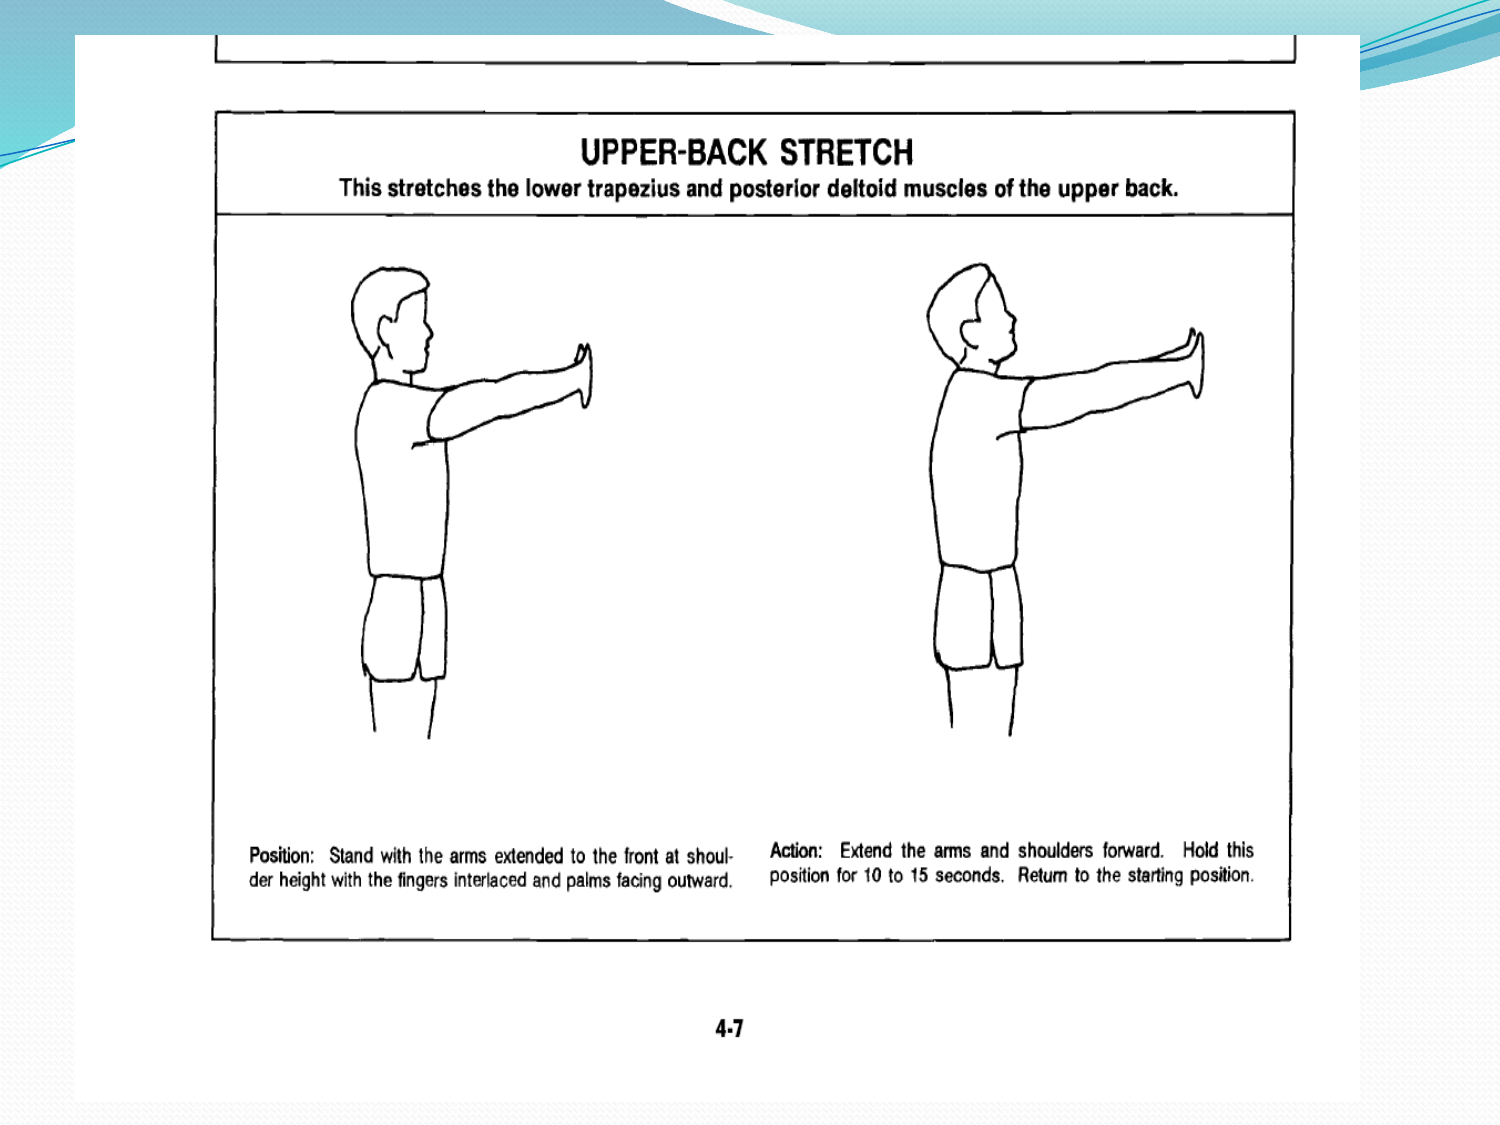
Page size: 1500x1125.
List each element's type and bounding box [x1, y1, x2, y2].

list [74, 34, 1360, 1102]
